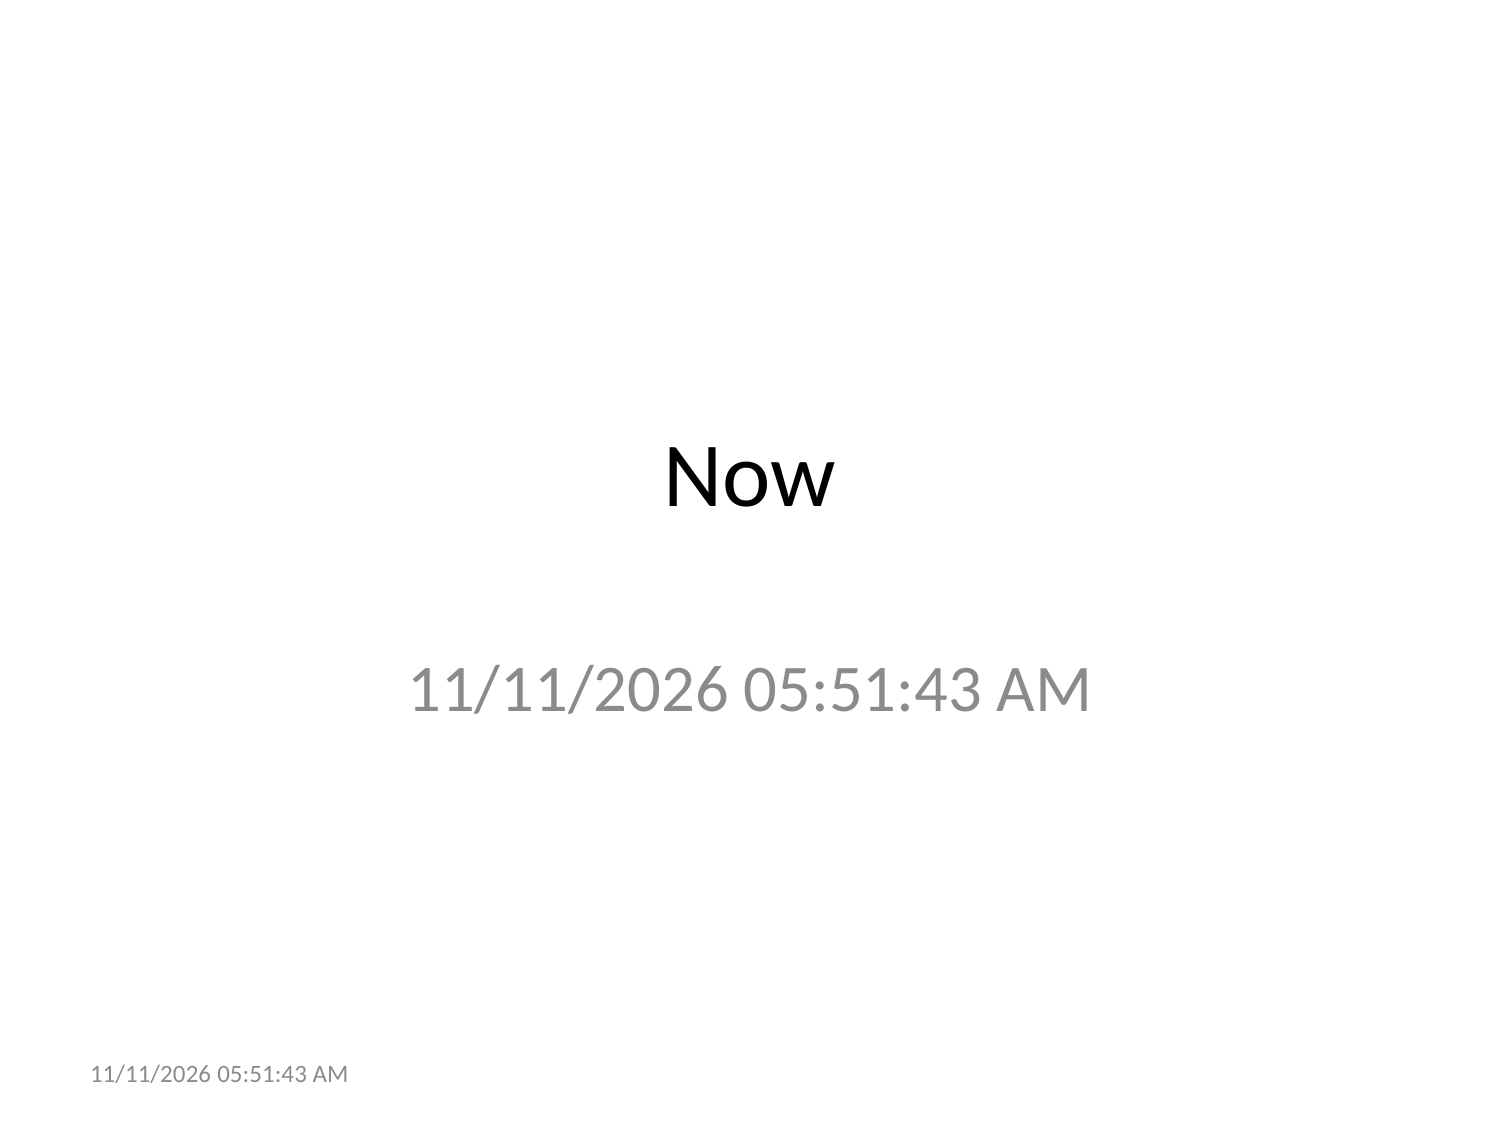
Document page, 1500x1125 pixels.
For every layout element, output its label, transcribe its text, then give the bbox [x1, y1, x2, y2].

subtitle 2011-12-19 10:20:04 AM [225, 637, 1275, 925]
title Now [112, 349, 1388, 591]
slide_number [75, 1042, 425, 1103]
